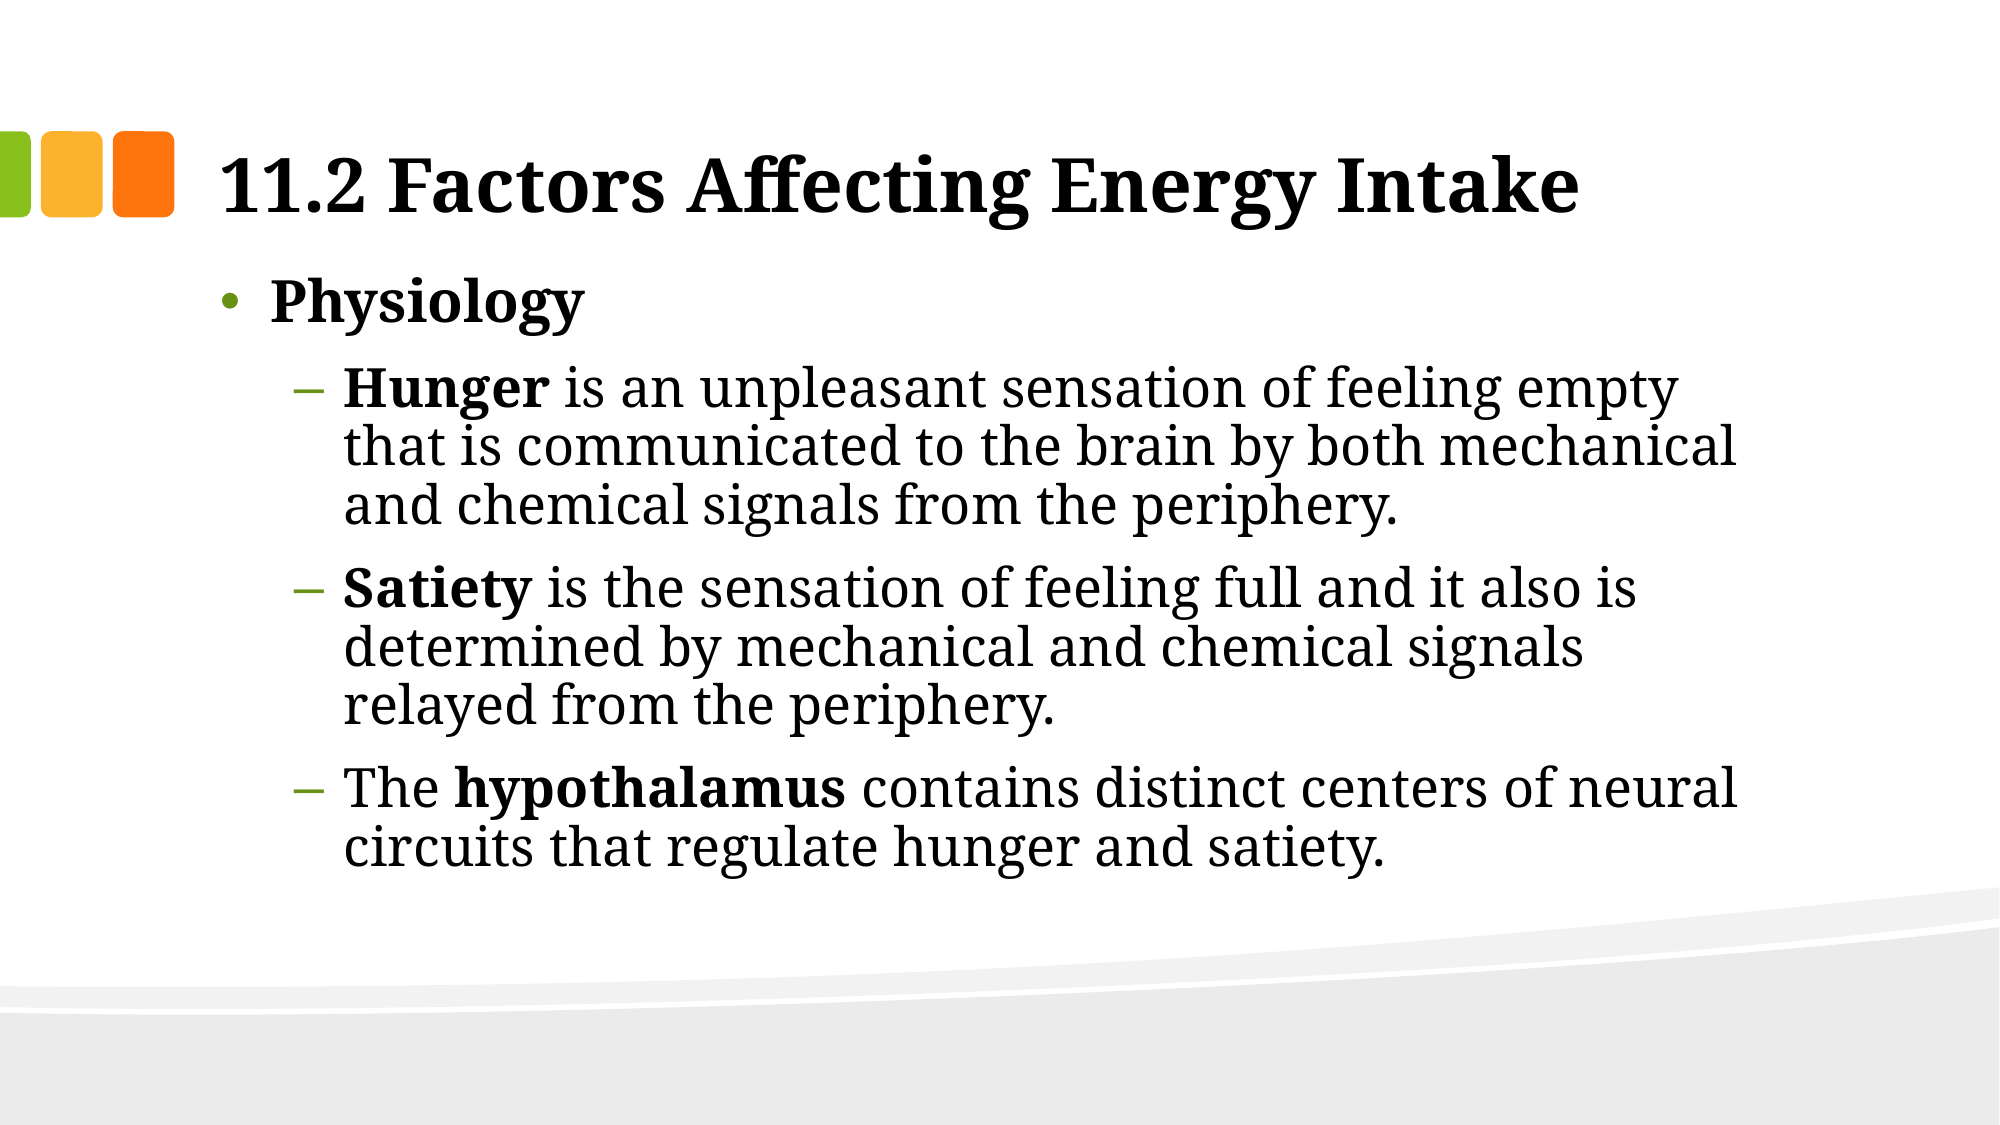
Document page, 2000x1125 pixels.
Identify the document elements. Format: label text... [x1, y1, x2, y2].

title 11.2 Factors Affecting Energy Intake [199, 24, 1800, 238]
list Physiology Hunger is an unpleasant sensation of feeling empty that is communicated to the brain by both mechanical and chemical signals from the periphery. Satiety is the sensation of feeling full and it also is determined by mechanical and chemical signals relayed from the periphery. The hypothalamus contains distinct centers of neural circuits that regulate hunger and satiety. [199, 262, 1800, 1013]
